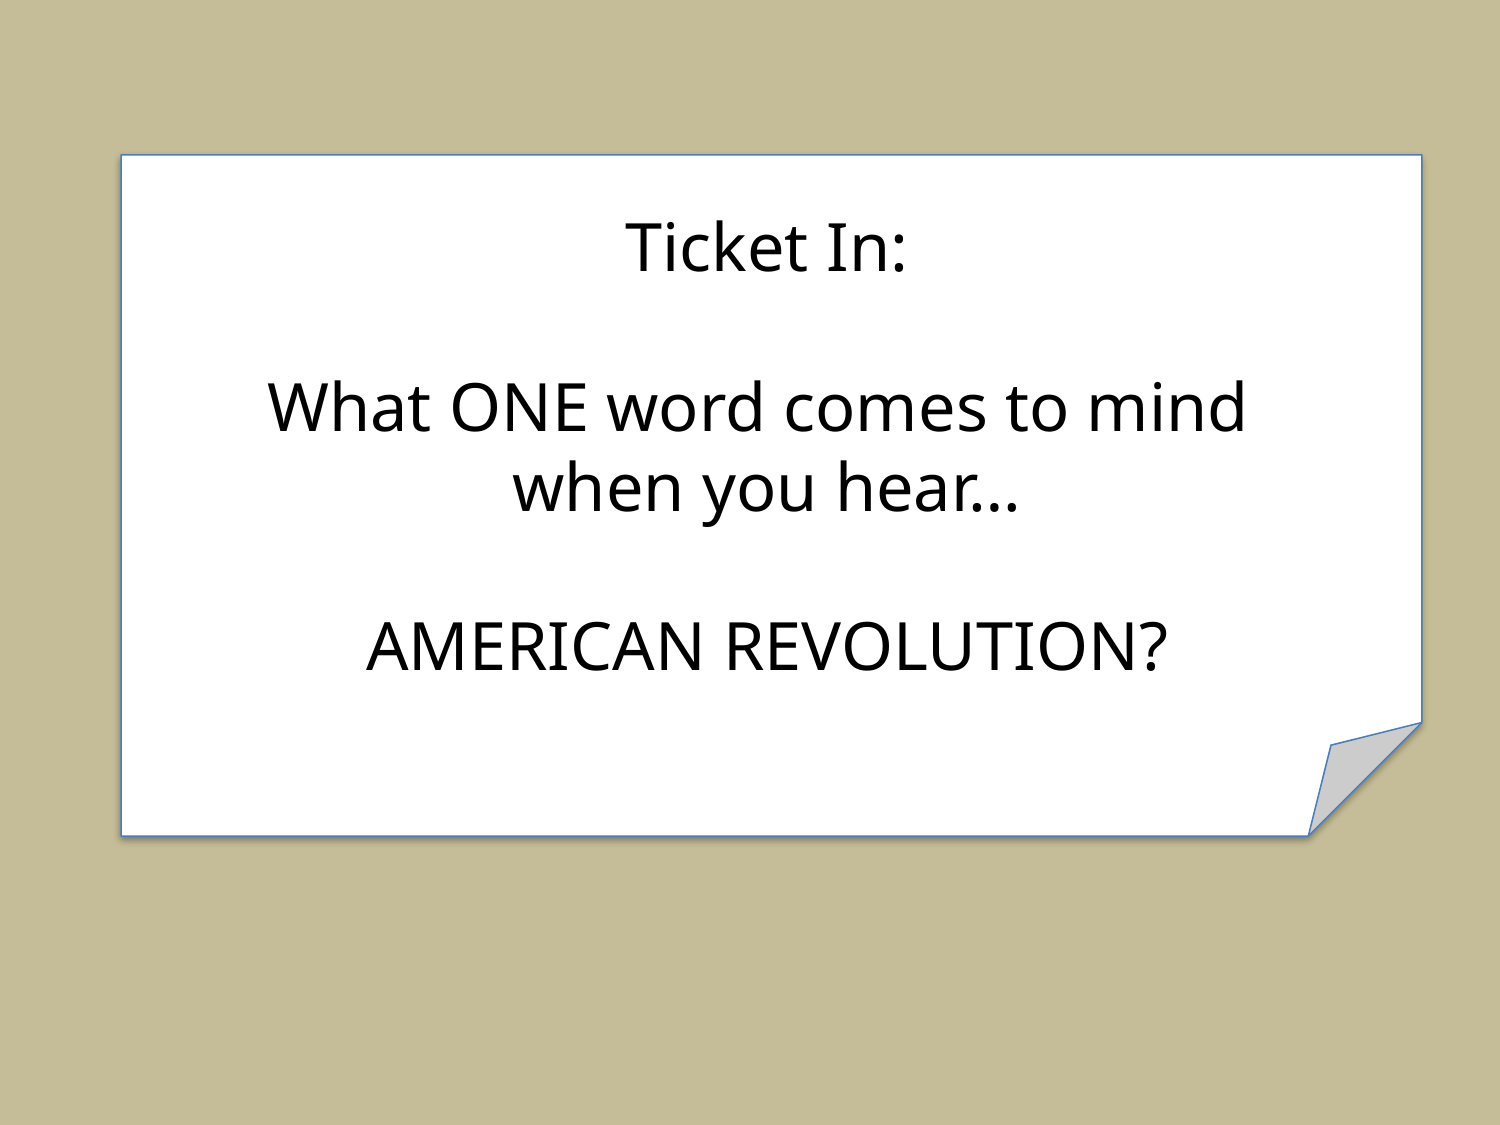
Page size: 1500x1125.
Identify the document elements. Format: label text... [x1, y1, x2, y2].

text_box [120, 154, 1423, 837]
text_box Ticket In: What ONE word comes to mind when you hear… AMERICAN REVOLUTION? [121, 197, 1414, 692]
